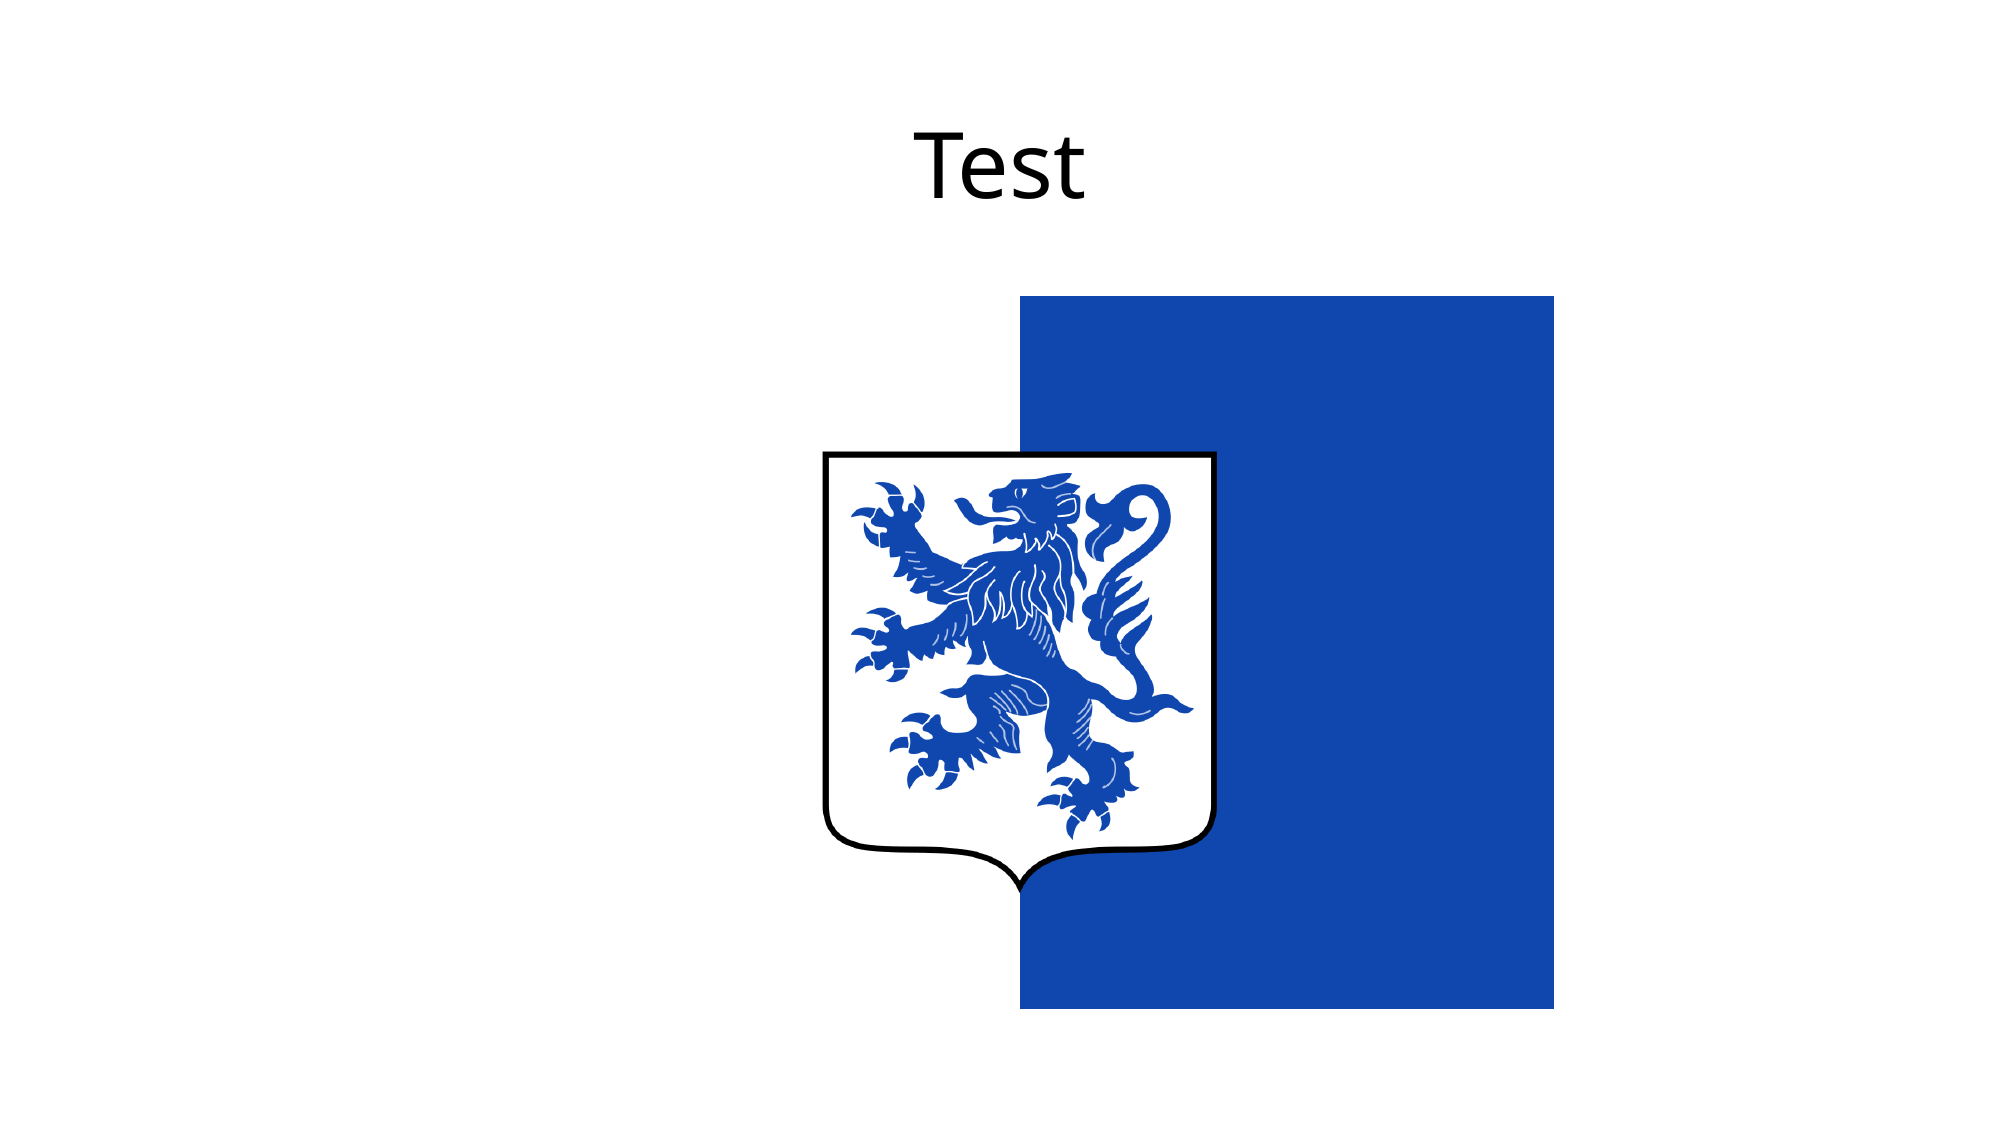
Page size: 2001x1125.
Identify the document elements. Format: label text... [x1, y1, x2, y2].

title Test [137, 59, 1863, 278]
picture [485, 296, 1554, 1009]
